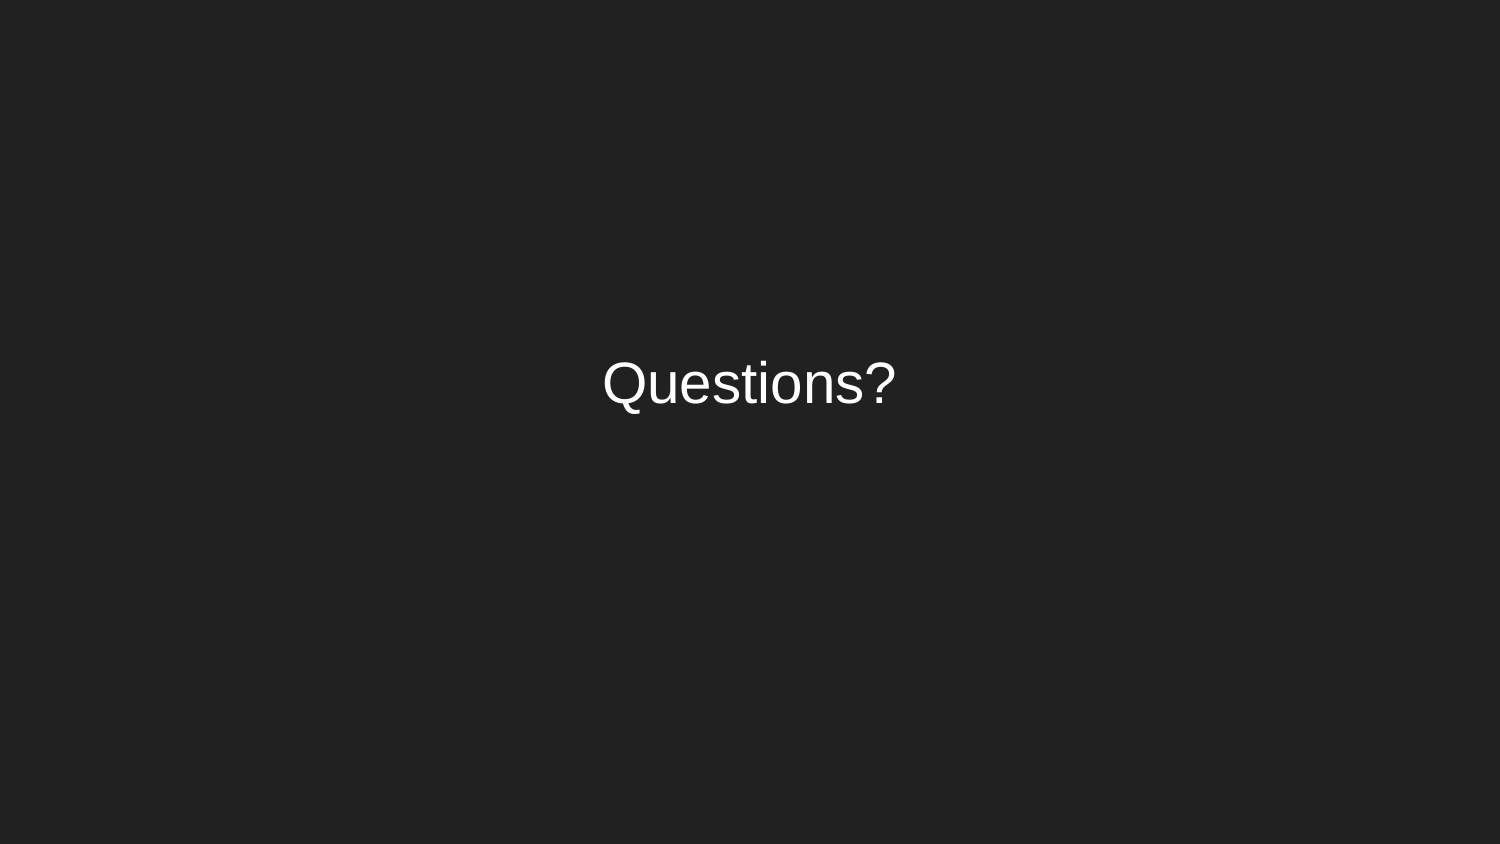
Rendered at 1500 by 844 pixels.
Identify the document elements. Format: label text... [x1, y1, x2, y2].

title Questions? [51, 330, 1449, 425]
